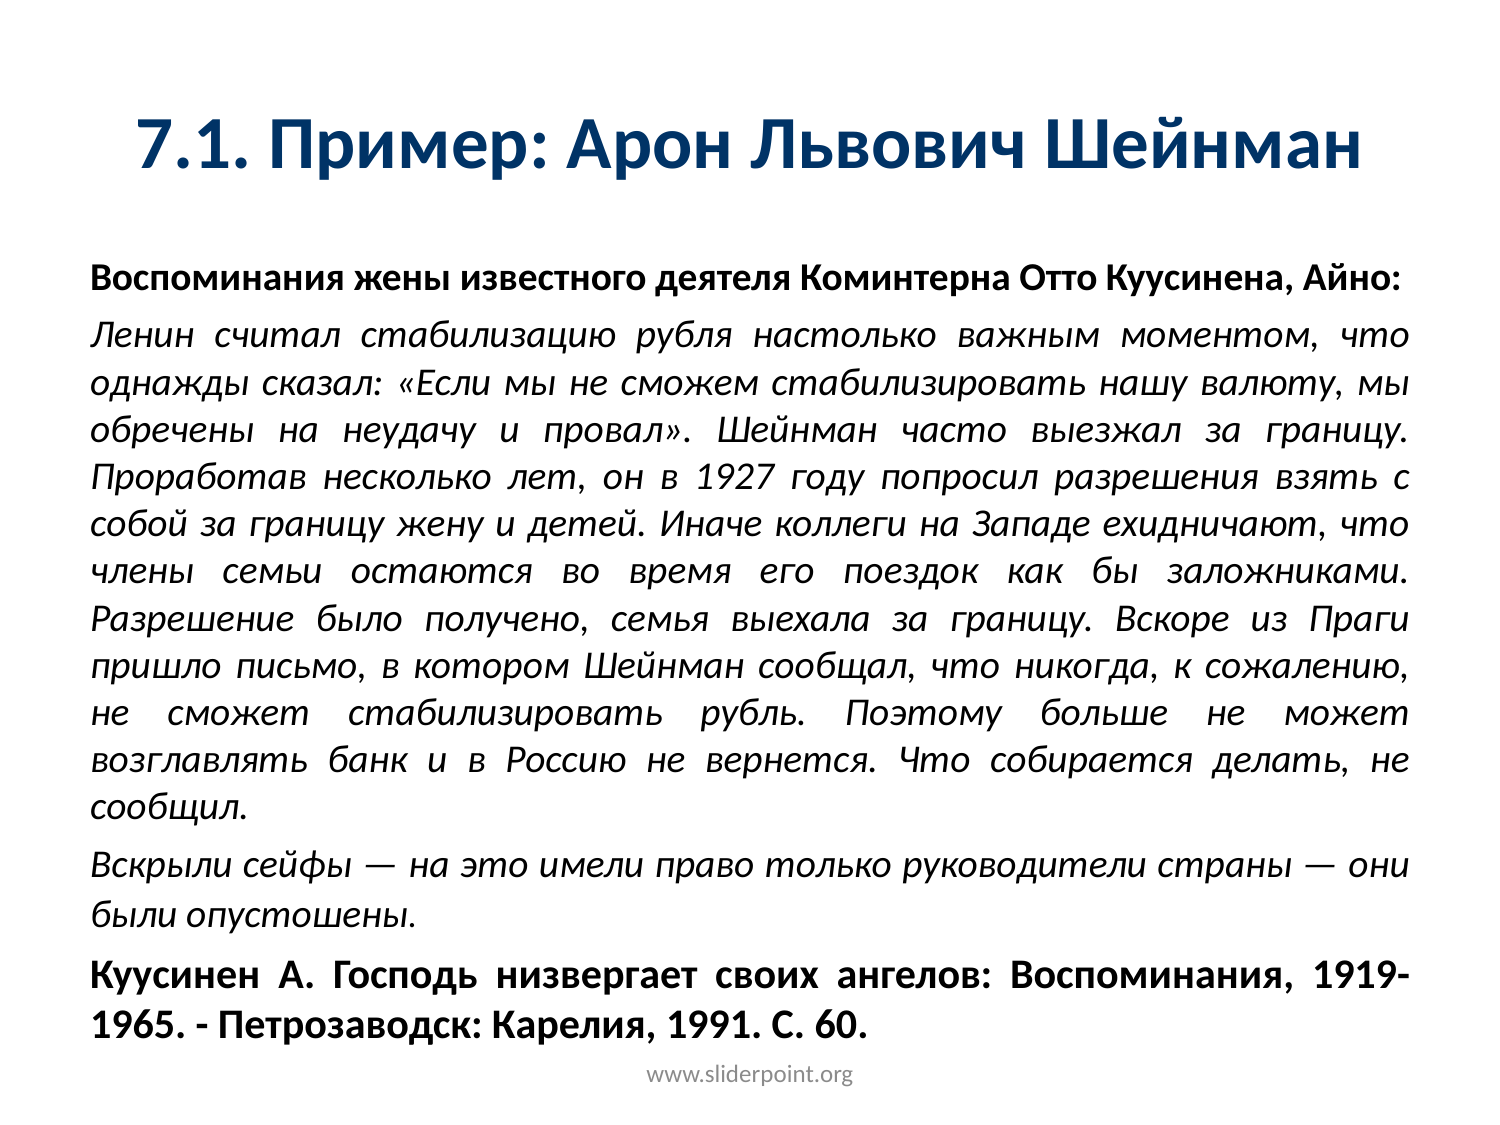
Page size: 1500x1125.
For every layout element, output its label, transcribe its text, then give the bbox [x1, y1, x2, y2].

list Воспоминания жены известного деятеля Коминтерна Отто Куусинена, Айно: Ленин считал стабилизацию рубля настолько важным моментом, что однажды сказал: «Если мы не сможем стабилизировать нашу валюту, мы обречены на неудачу и провал». Шейнман часто выезжал за границу. Проработав несколько лет, он в 1927 году попросил разрешения взять с собой за границу жену и детей. Иначе коллеги на Западе ехидничают, что члены семьи остаются во время его поездок как бы заложниками. Разрешение было получено, семья выехала за границу. Вскоре из Праги пришло письмо, в котором Шейнман сообщал, что никогда, к сожалению, не сможет стабилизировать рубль. Поэтому больше не может возглавлять банк и в Россию не вернется. Что собирается делать, не сообщил. Вскрыли сейфы — на это имели право только руководители страны — они были опустошены. Куусинен А. Господь низвергает своих ангелов: Воспоминания, 1919-1965. - Петрозаводск: Карелия, 1991. С. 60. [75, 243, 1425, 1083]
footer www.sliderpoint.org [512, 1042, 988, 1103]
title 7.1. Пример: Арон Львович Шейнман [75, 45, 1425, 232]
